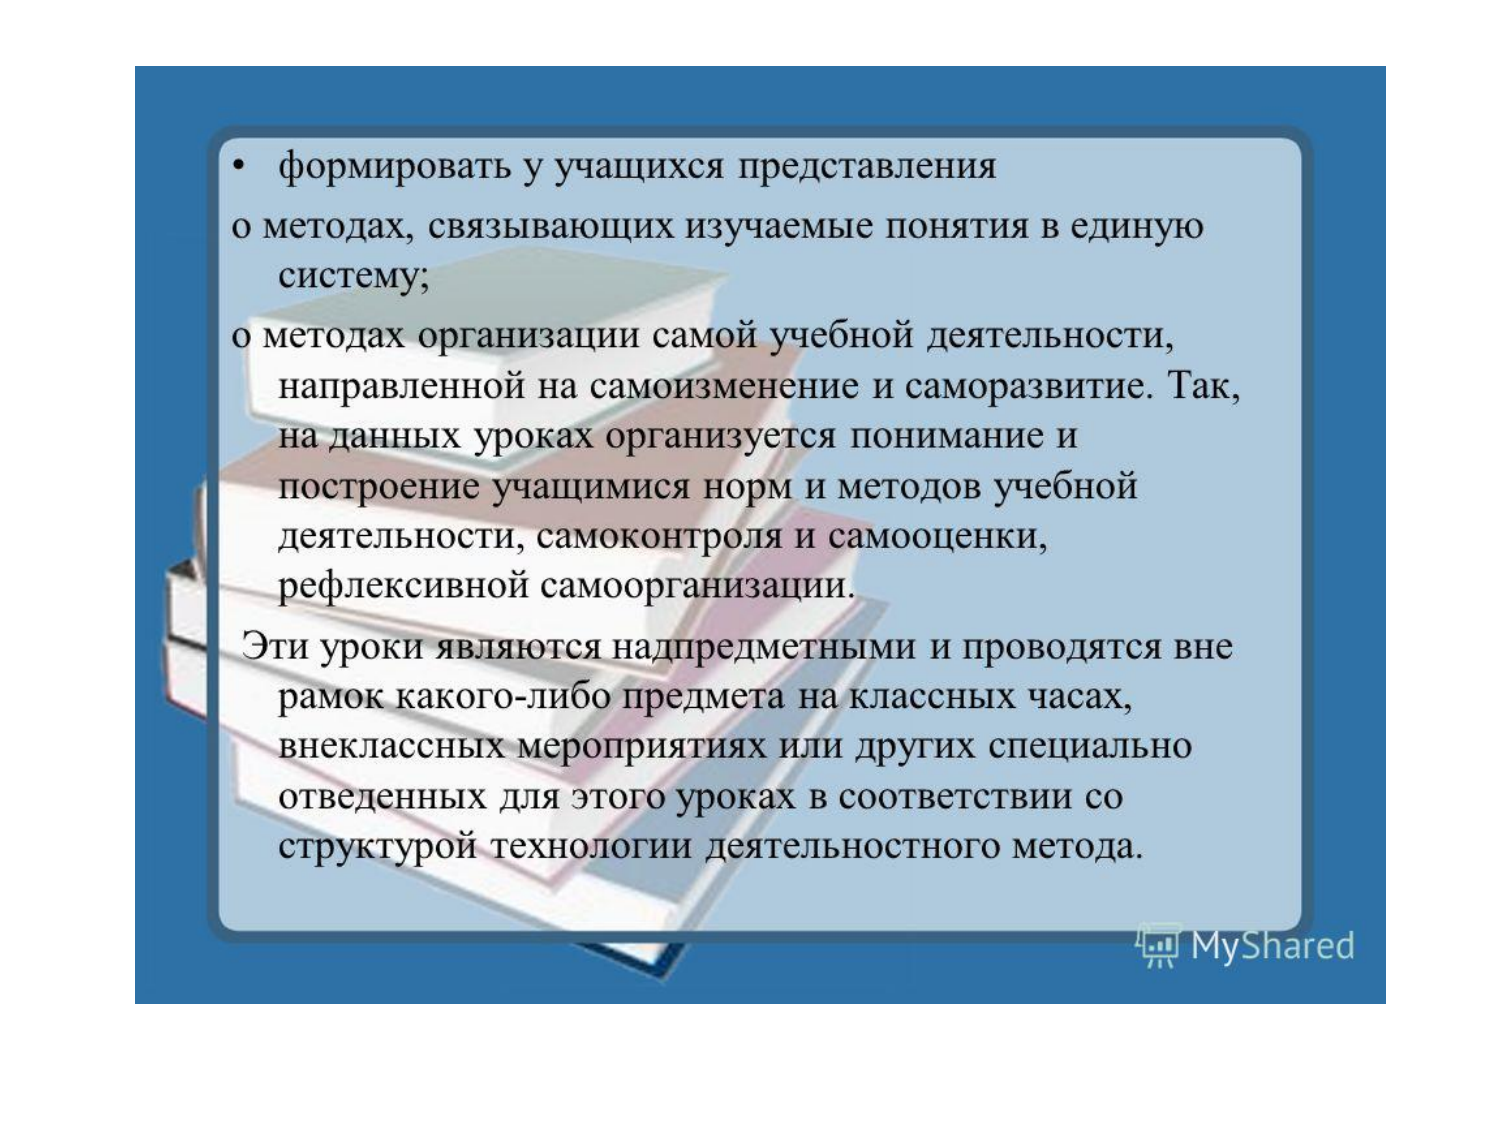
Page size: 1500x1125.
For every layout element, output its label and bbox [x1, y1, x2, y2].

picture [135, 66, 1386, 1005]
